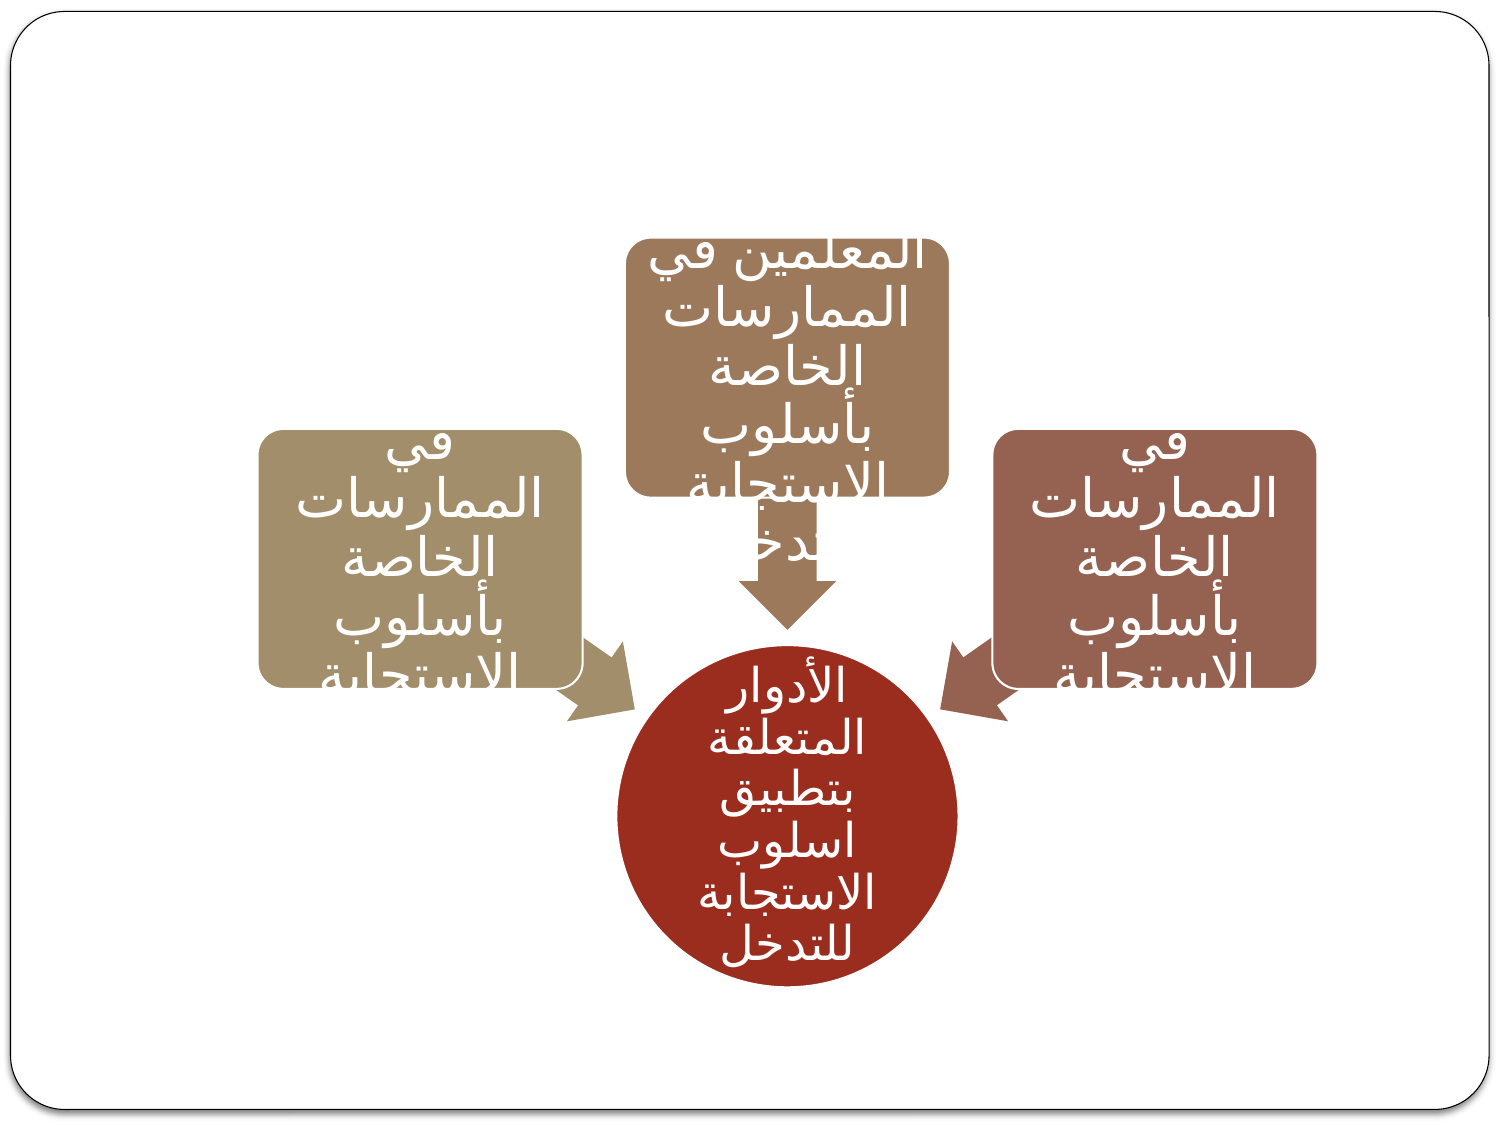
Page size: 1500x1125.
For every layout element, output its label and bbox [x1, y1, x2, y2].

list [149, 237, 1426, 988]
